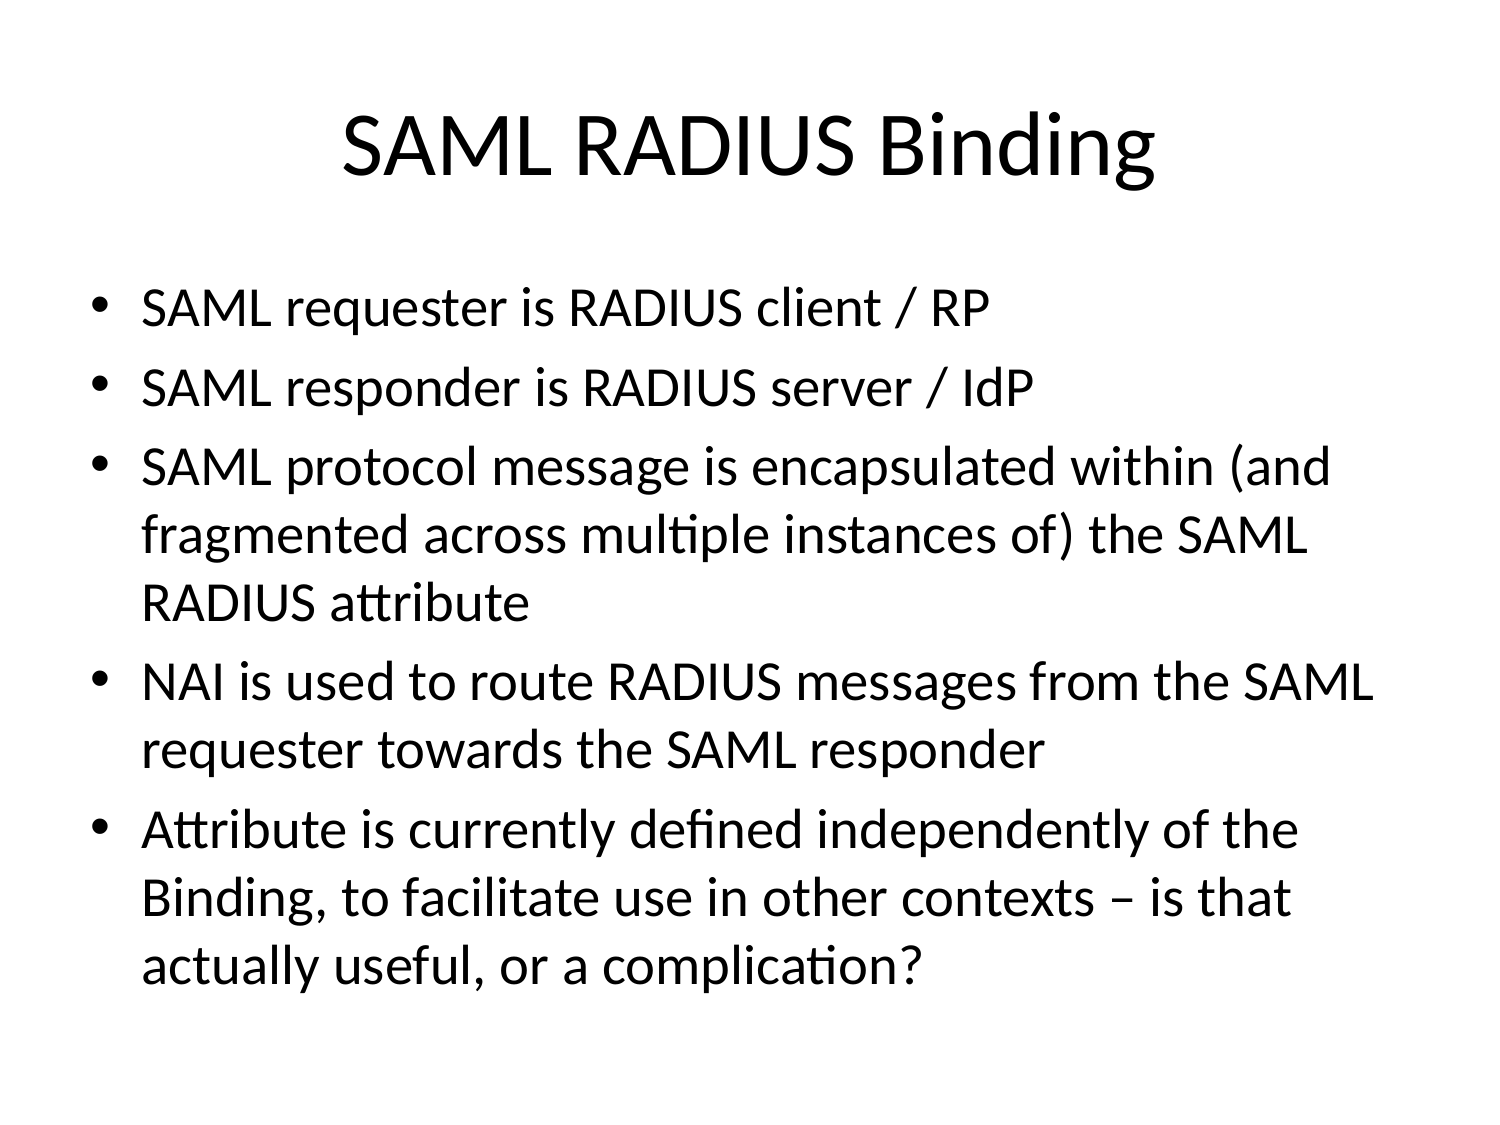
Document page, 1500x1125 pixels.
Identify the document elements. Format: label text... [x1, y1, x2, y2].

title SAML RADIUS Binding [75, 45, 1425, 233]
list SAML requester is RADIUS client / RP SAML responder is RADIUS server / IdP SAML protocol message is encapsulated within (and fragmented across multiple instances of) the SAML RADIUS attribute NAI is used to route RADIUS messages from the SAML requester towards the SAML responder Attribute is currently defined independently of the Binding, to facilitate use in other contexts – is that actually useful, or a complication? [75, 262, 1425, 1005]
